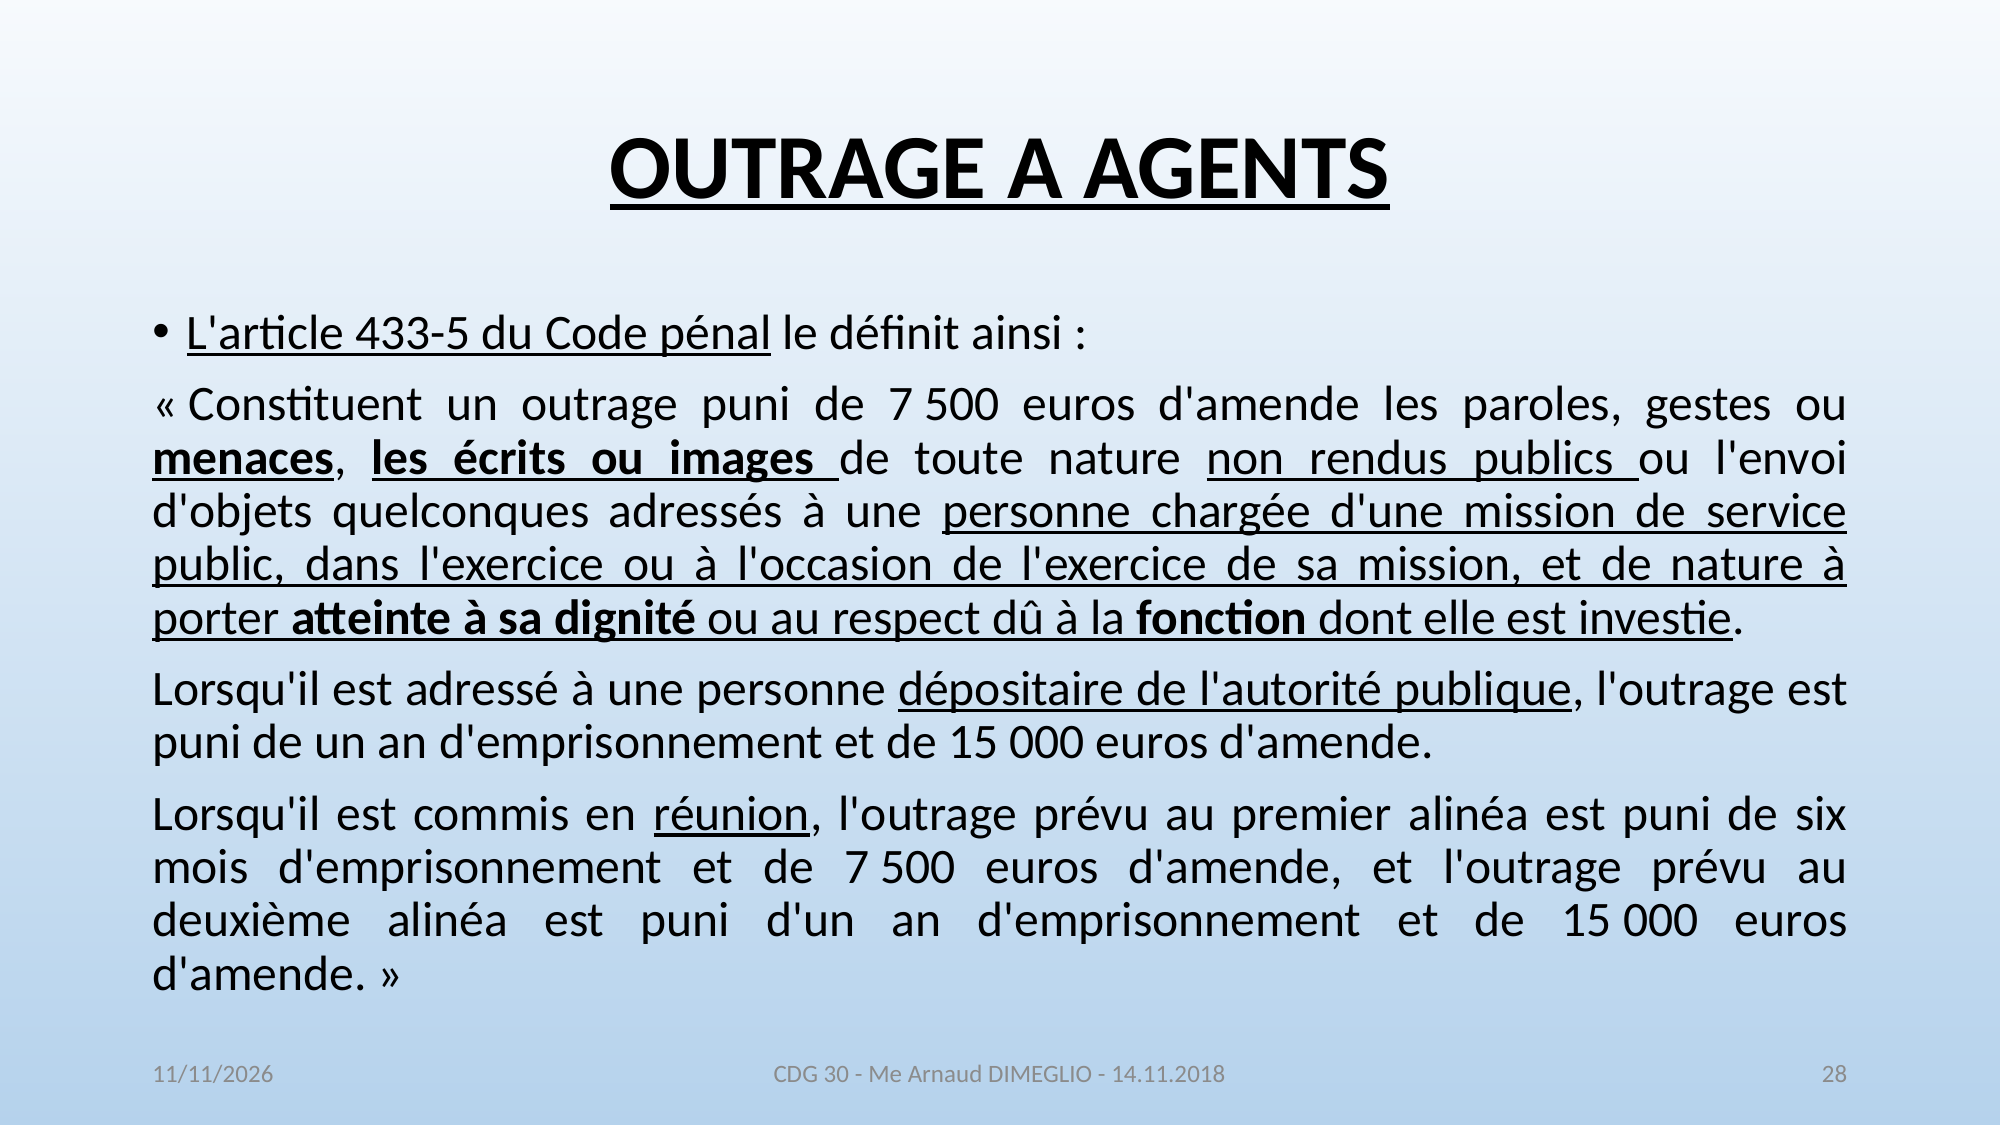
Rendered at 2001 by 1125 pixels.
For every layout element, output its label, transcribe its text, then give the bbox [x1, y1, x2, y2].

footer CDG 30 - Me Arnaud DIMEGLIO - 14.11.2018 [662, 1042, 1338, 1103]
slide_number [137, 1042, 588, 1103]
slide_number 28 [1412, 1042, 1863, 1103]
title OUTRAGE A AGENTS [137, 59, 1863, 278]
list L'article 433-5 du Code pénal le définit ainsi : « Constituent un outrage puni de 7 500 euros d'amende les paroles, gestes ou menaces, les écrits ou images de toute nature non rendus publics ou l'envoi d'objets quelconques adressés à une personne chargée d'une mission de service public, dans l'exercice ou à l'occasion de l'exercice de sa mission, et de nature à porter atteinte à sa dignité ou au respect dû à la fonction dont elle est investie. Lorsqu'il est adressé à une personne dépositaire de l'autorité publique, l'outrage est puni de un an d'emprisonnement et de 15 000 euros d'amende. Lorsqu'il est commis en réunion, l'outrage prévu au premier alinéa est puni de six mois d'emprisonnement et de 7 500 euros d'amende, et l'outrage prévu au deuxième alinéa est puni d'un an d'emprisonnement et de 15 000 euros d'amende. » [137, 299, 1863, 1014]
